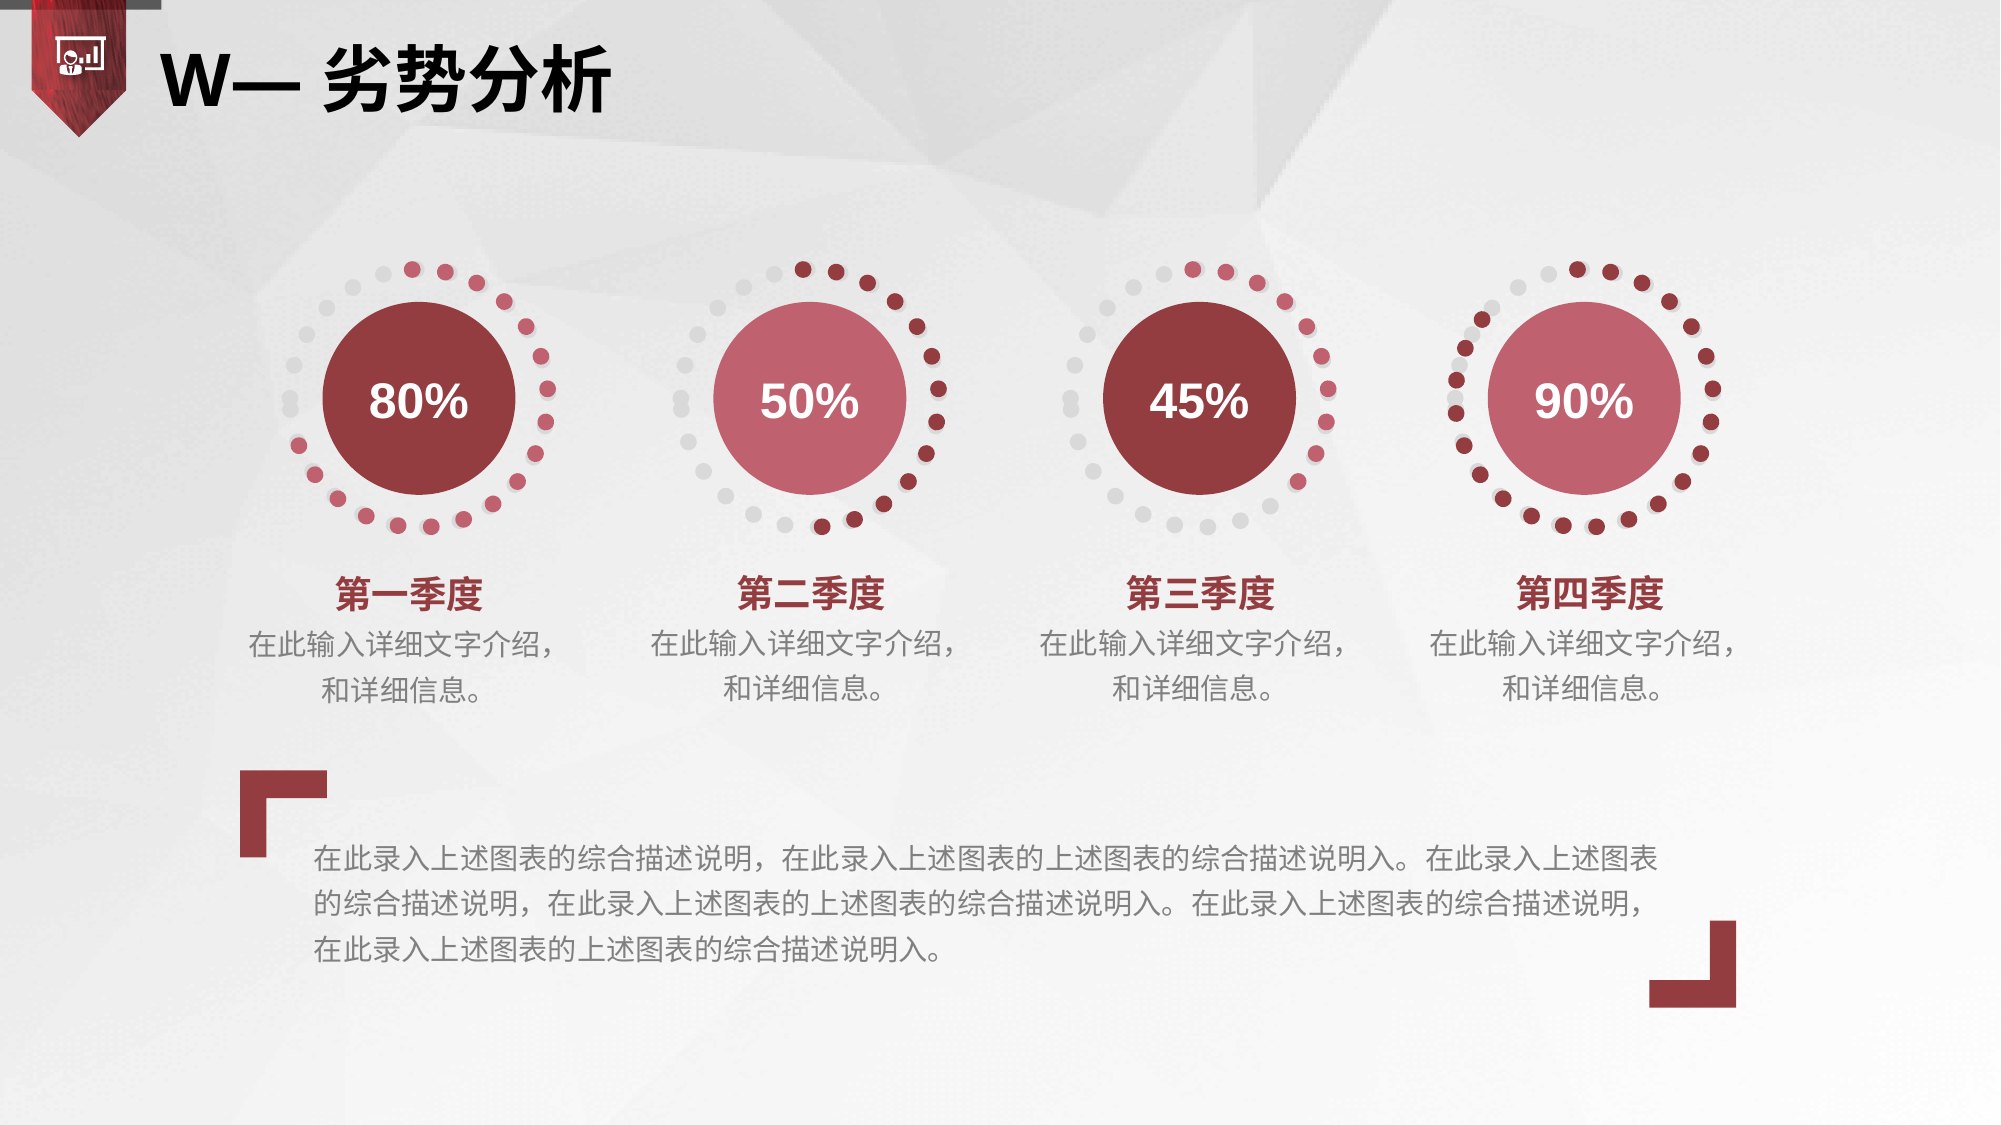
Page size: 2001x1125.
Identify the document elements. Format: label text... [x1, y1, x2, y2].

text_box 在此录入上述图表的综合描述说明，在此录入上述图表的上述图表的综合描述说明入。在此录入上述图表的综合描述说明，在此录入上述图表的上述图表的综合描述说明入。在此录入上述图表的综合描述说明，在此录入上述图表的上述图表的综合描述说明入。 [299, 822, 1701, 974]
text_box 第一季度 在此输入详细文字介绍， 和详细信息。 [233, 563, 586, 715]
text_box [1487, 268, 1579, 332]
text_box [1191, 268, 1330, 501]
text_box [795, 268, 940, 529]
text_box 第四季度 在此输入详细文字介绍， 和详细信息。 [1414, 562, 1767, 713]
text_box [288, 268, 413, 436]
text_box [295, 268, 549, 529]
text_box 第二季度 在此输入详细文字介绍， 和详细信息。 [635, 562, 987, 713]
text_box [1069, 268, 1278, 529]
text_box 80% [321, 301, 418, 425]
text_box 第三季度 在此输入详细文字介绍， 和详细信息。 [1024, 562, 1377, 713]
picture [0, 0, 2001, 1125]
text_box [1649, 920, 1737, 1008]
text_box [240, 770, 327, 858]
text_box 50% [712, 301, 809, 496]
text_box W—劣势分析 [149, 28, 891, 128]
text_box 45% [1102, 301, 1259, 496]
text_box [679, 268, 804, 528]
text_box 90% [1511, 301, 1584, 397]
text_box [1454, 268, 1715, 529]
